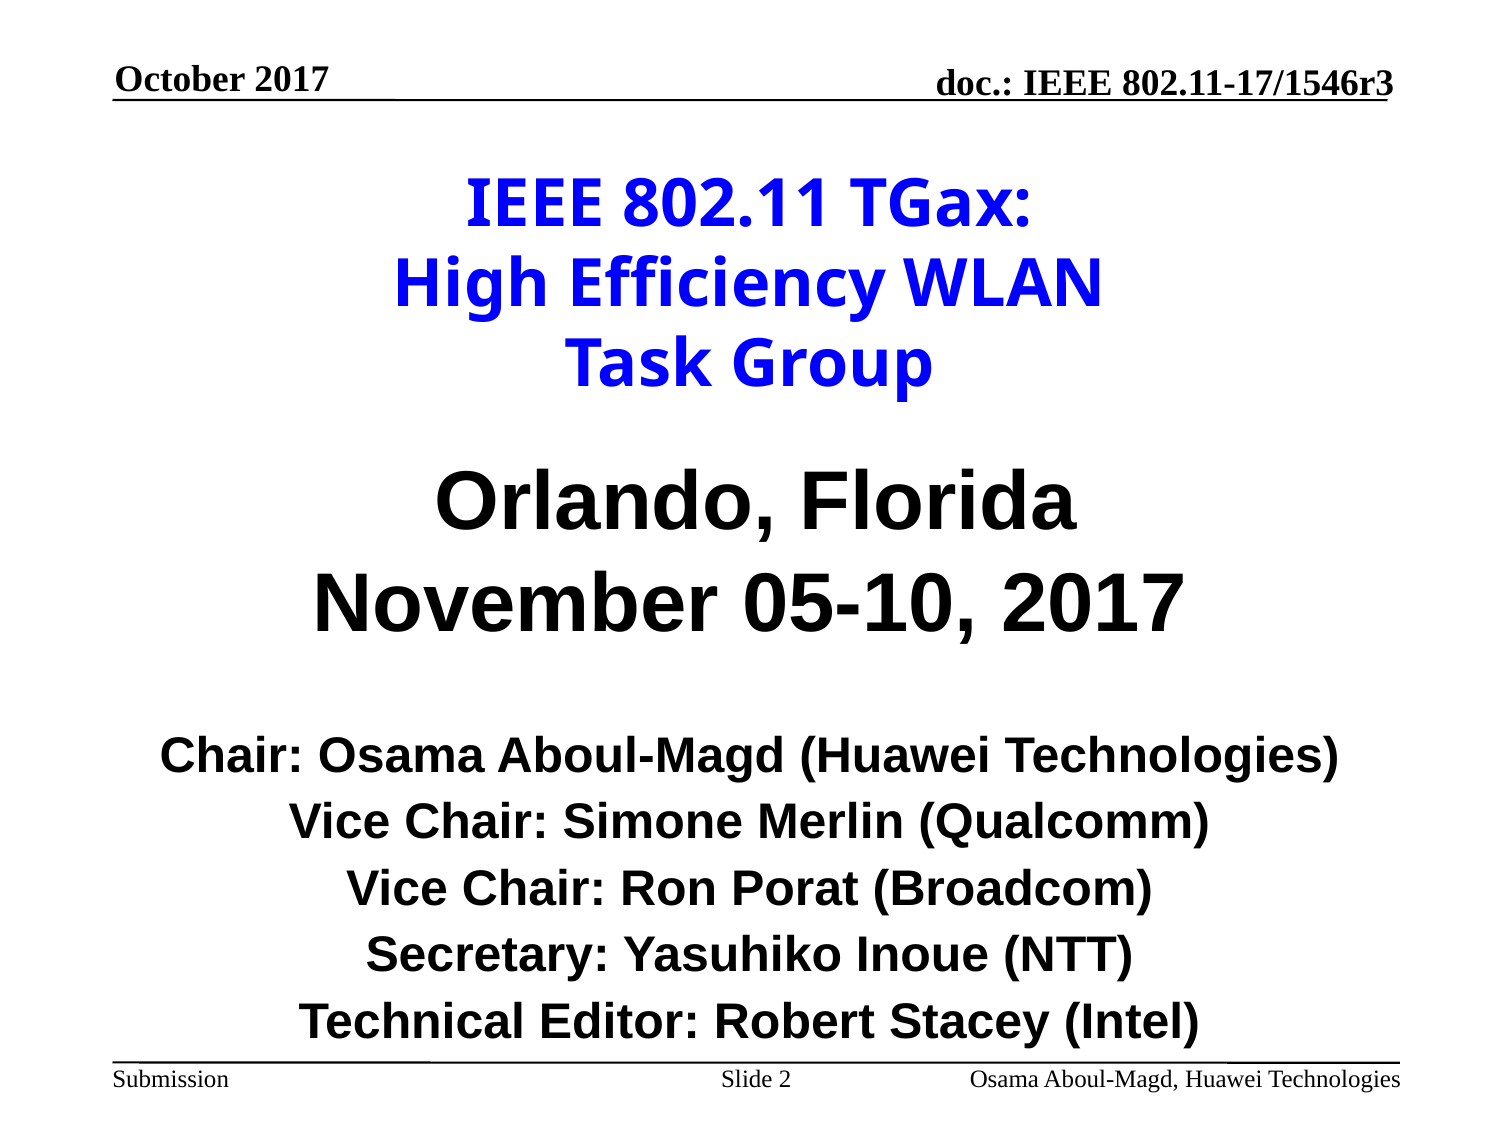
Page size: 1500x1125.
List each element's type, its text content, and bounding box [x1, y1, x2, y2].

title IEEE 802.11 TGax: High Efficiency WLAN Task Group [112, 112, 1388, 288]
slide_number Slide 2 [712, 1061, 800, 1123]
list Orlando, Florida November 05-10, 2017 Chair: Osama Aboul-Magd (Huawei Technologies) Vice Chair: Simone Merlin (Qualcomm) Vice Chair: Ron Porat (Broadcom) Secretary: Yasuhiko Inoue (NTT) Technical Editor: Robert Stacey (Intel) [112, 449, 1388, 938]
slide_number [114, 54, 423, 100]
footer Osama Aboul-Magd, Huawei Technologies [878, 1061, 1402, 1093]
